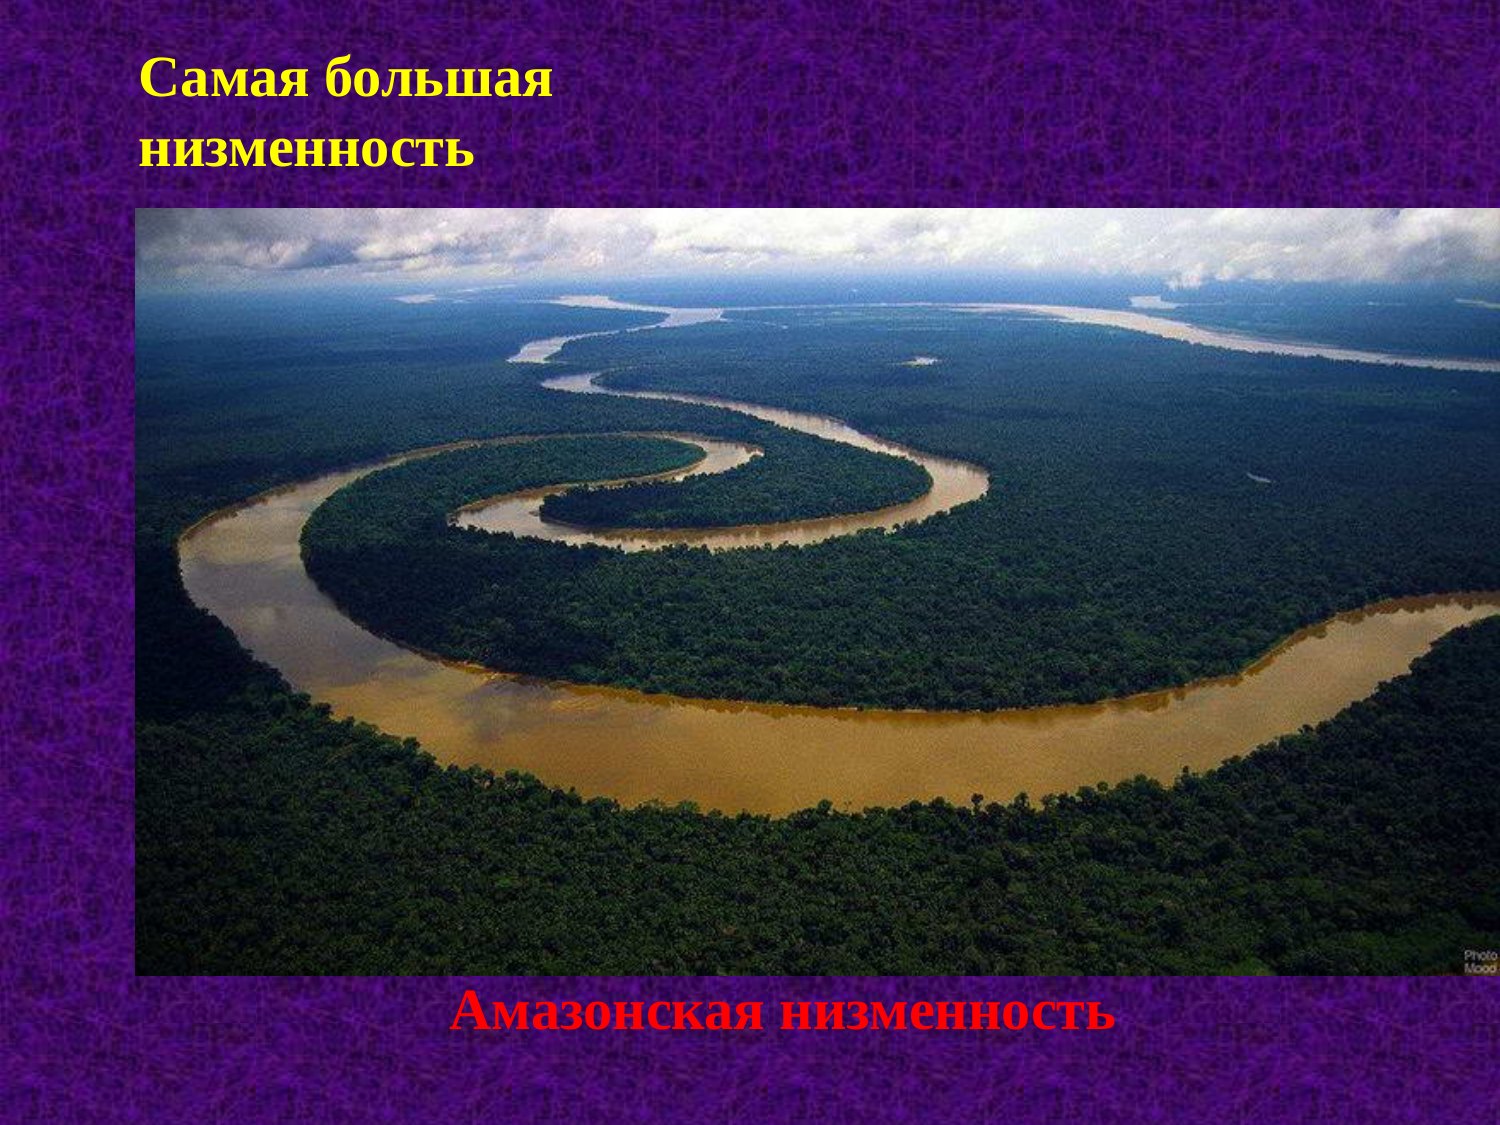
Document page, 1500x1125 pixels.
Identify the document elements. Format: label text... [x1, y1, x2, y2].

text_box Амазонская низменность [435, 984, 1132, 1049]
text_box Самая большая низменность [123, 30, 623, 186]
picture [0, 0, 1500, 1125]
